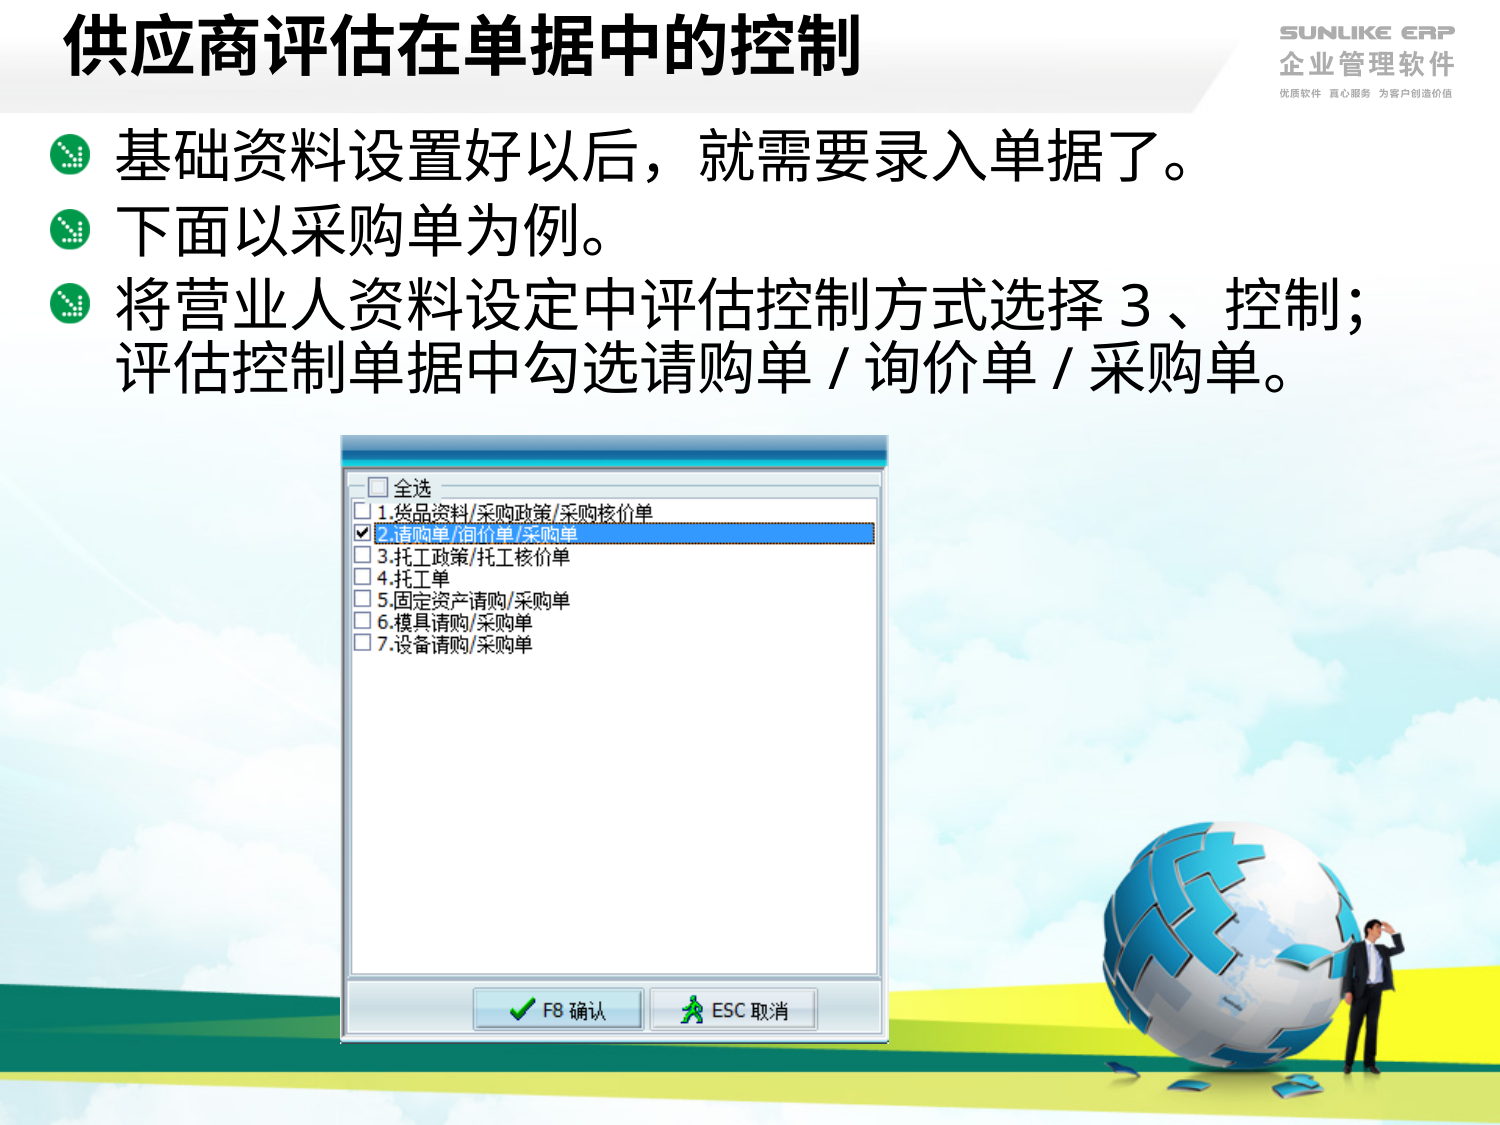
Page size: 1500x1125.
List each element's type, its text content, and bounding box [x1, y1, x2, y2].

list 基础资料设置好以后，就需要录入单据了。 下面以采购单为例。 将营业人资料设定中评估控制方式选择3、控制；评估控制单据中勾选请购单/询价单/采购单。 [49, 126, 1426, 610]
title 供应商评估在单据中的控制 [62, 12, 1053, 111]
picture [0, 0, 1500, 1125]
